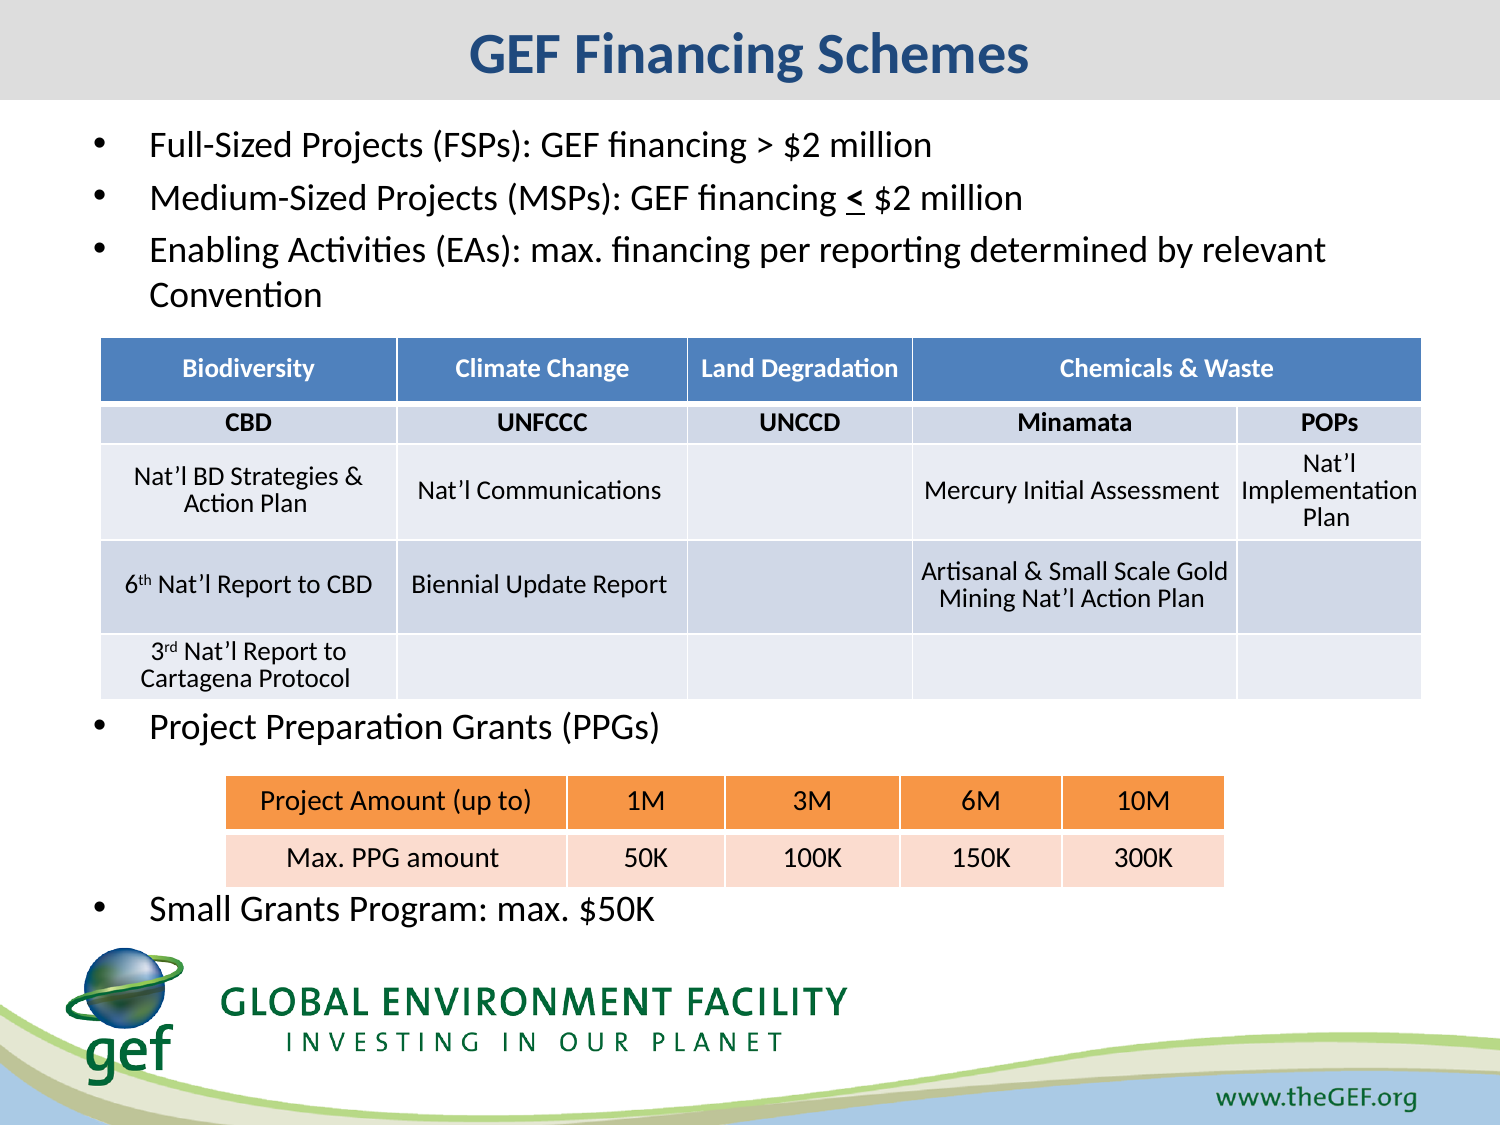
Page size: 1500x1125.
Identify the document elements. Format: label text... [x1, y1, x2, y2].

table_cell [688, 445, 912, 539]
table_header 3M [726, 776, 899, 829]
table_cell [688, 635, 912, 699]
table_cell [398, 635, 687, 699]
text_box GEF Financing Schemes [0, 0, 1500, 100]
table_header Chemicals & Waste [913, 338, 1421, 401]
table_cell 6th Nat’l Report to CBD [101, 541, 396, 633]
table_cell 3rd Nat’l Report to Cartagena Protocol [101, 635, 396, 699]
table_cell Biennial Update Report [398, 541, 687, 633]
table_header 1M [568, 776, 724, 829]
table_cell UNFCCC [398, 407, 687, 443]
table_cell CBD [101, 407, 396, 443]
table_cell Max. PPG amount [226, 835, 566, 887]
list Full-Sized Projects (FSPs): GEF financing > $2 million Medium-Sized Projects (MSPs): GEF financing < $2 million Enabling Activities (EAs): max. financing per reporting determined by relevant Convention Project Preparation Grants (PPGs) Small Grants Program: max. $50K [77, 112, 1423, 976]
table_cell Mercury Initial Assessment [913, 445, 1236, 539]
table_cell Nat’l Implementation Plan [1238, 445, 1421, 539]
table_cell Nat’l BD Strategies & Action Plan [101, 445, 396, 539]
table_header 10M [1063, 776, 1224, 829]
table_cell [1238, 635, 1421, 699]
picture [0, 920, 1500, 1125]
table_header Climate Change [398, 338, 687, 401]
table_cell [688, 541, 912, 633]
table_cell 150K [901, 835, 1061, 887]
table_header Biodiversity [101, 338, 396, 401]
table_cell 50K [568, 835, 724, 887]
table_cell UNCCD [688, 407, 912, 443]
table_cell [913, 635, 1236, 699]
table_cell Nat’l Communications [398, 445, 687, 539]
table_cell Minamata [913, 407, 1236, 443]
table_cell 300K [1063, 835, 1224, 887]
table_header Land Degradation [688, 338, 912, 401]
table_cell [1238, 541, 1421, 633]
table_cell POPs [1238, 407, 1421, 443]
table_cell 100K [726, 835, 899, 887]
table_cell Artisanal & Small Scale Gold Mining Nat’l Action Plan [913, 541, 1236, 633]
table_header Project Amount (up to) [226, 776, 566, 829]
table_header 6M [901, 776, 1061, 829]
